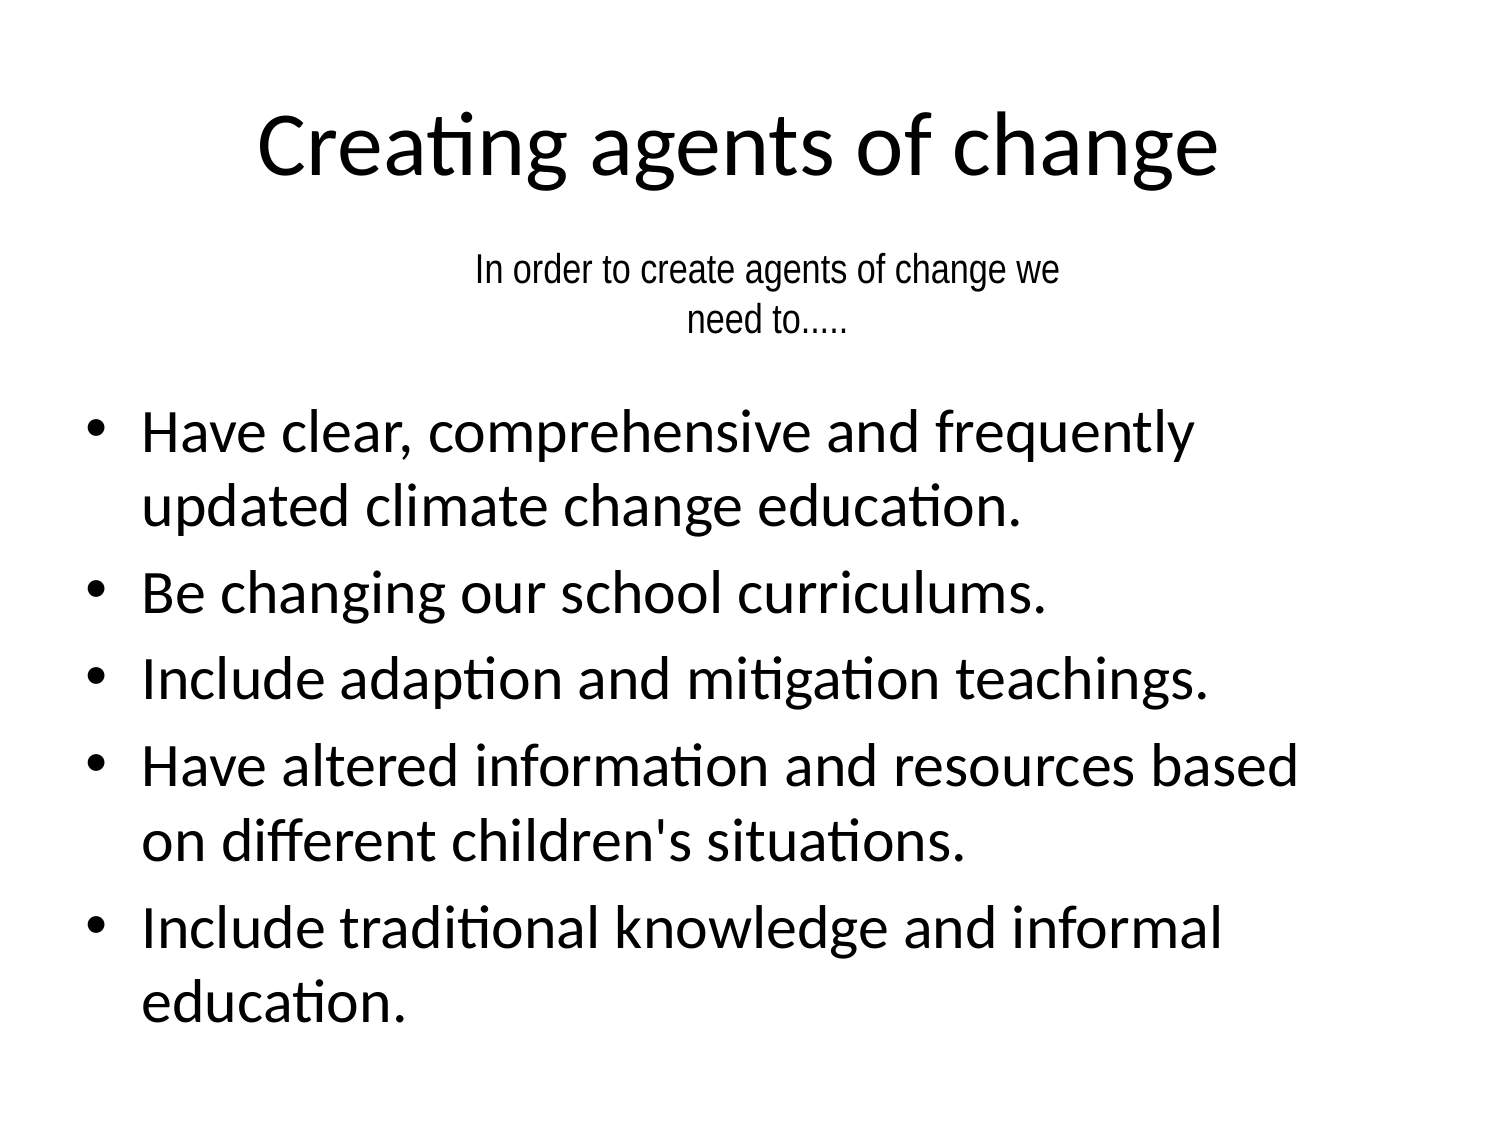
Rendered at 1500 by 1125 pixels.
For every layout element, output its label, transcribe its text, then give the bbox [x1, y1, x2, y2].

list Have clear, comprehensive and frequently updated climate change education. Be changing our school curriculums. Include adaption and mitigation teachings. Have altered information and resources based on different children's situations. Include traditional knowledge and informal education. [70, 382, 1325, 1043]
title Creating agents of change [75, 45, 1425, 233]
text_box In order to create agents of change we need to..... [445, 234, 1090, 350]
